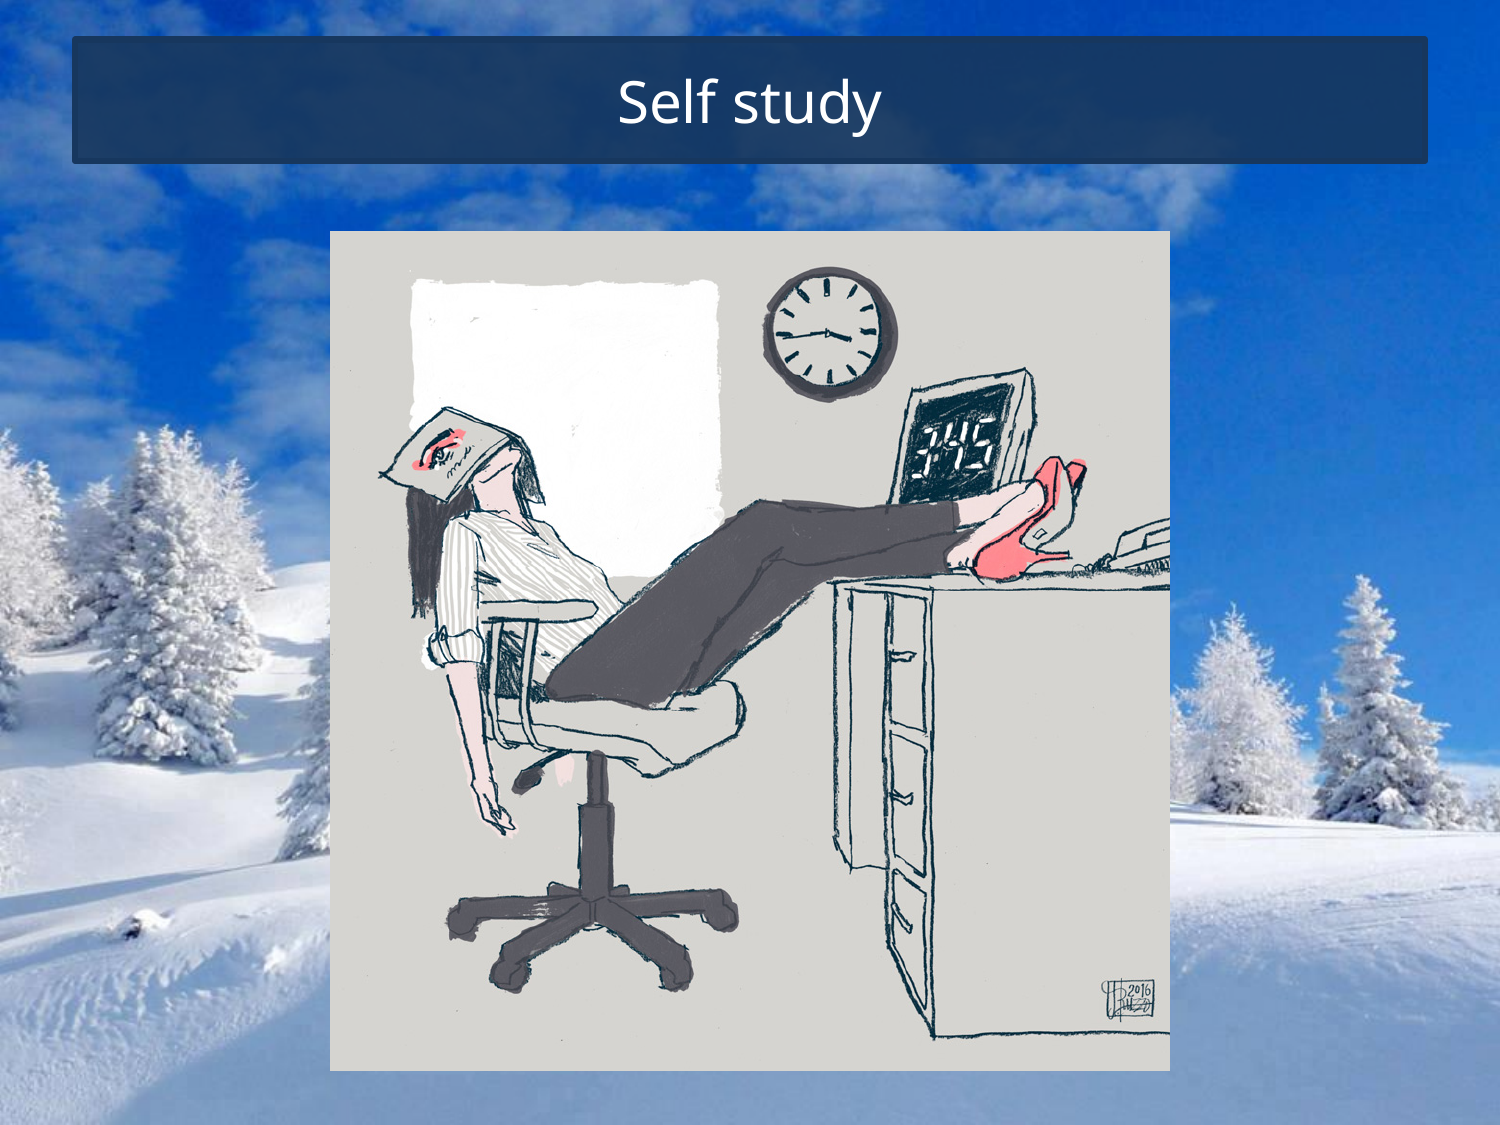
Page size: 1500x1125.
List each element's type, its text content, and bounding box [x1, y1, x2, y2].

picture [0, 0, 1500, 1125]
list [330, 231, 1170, 1071]
title Self study [72, 36, 1428, 164]
